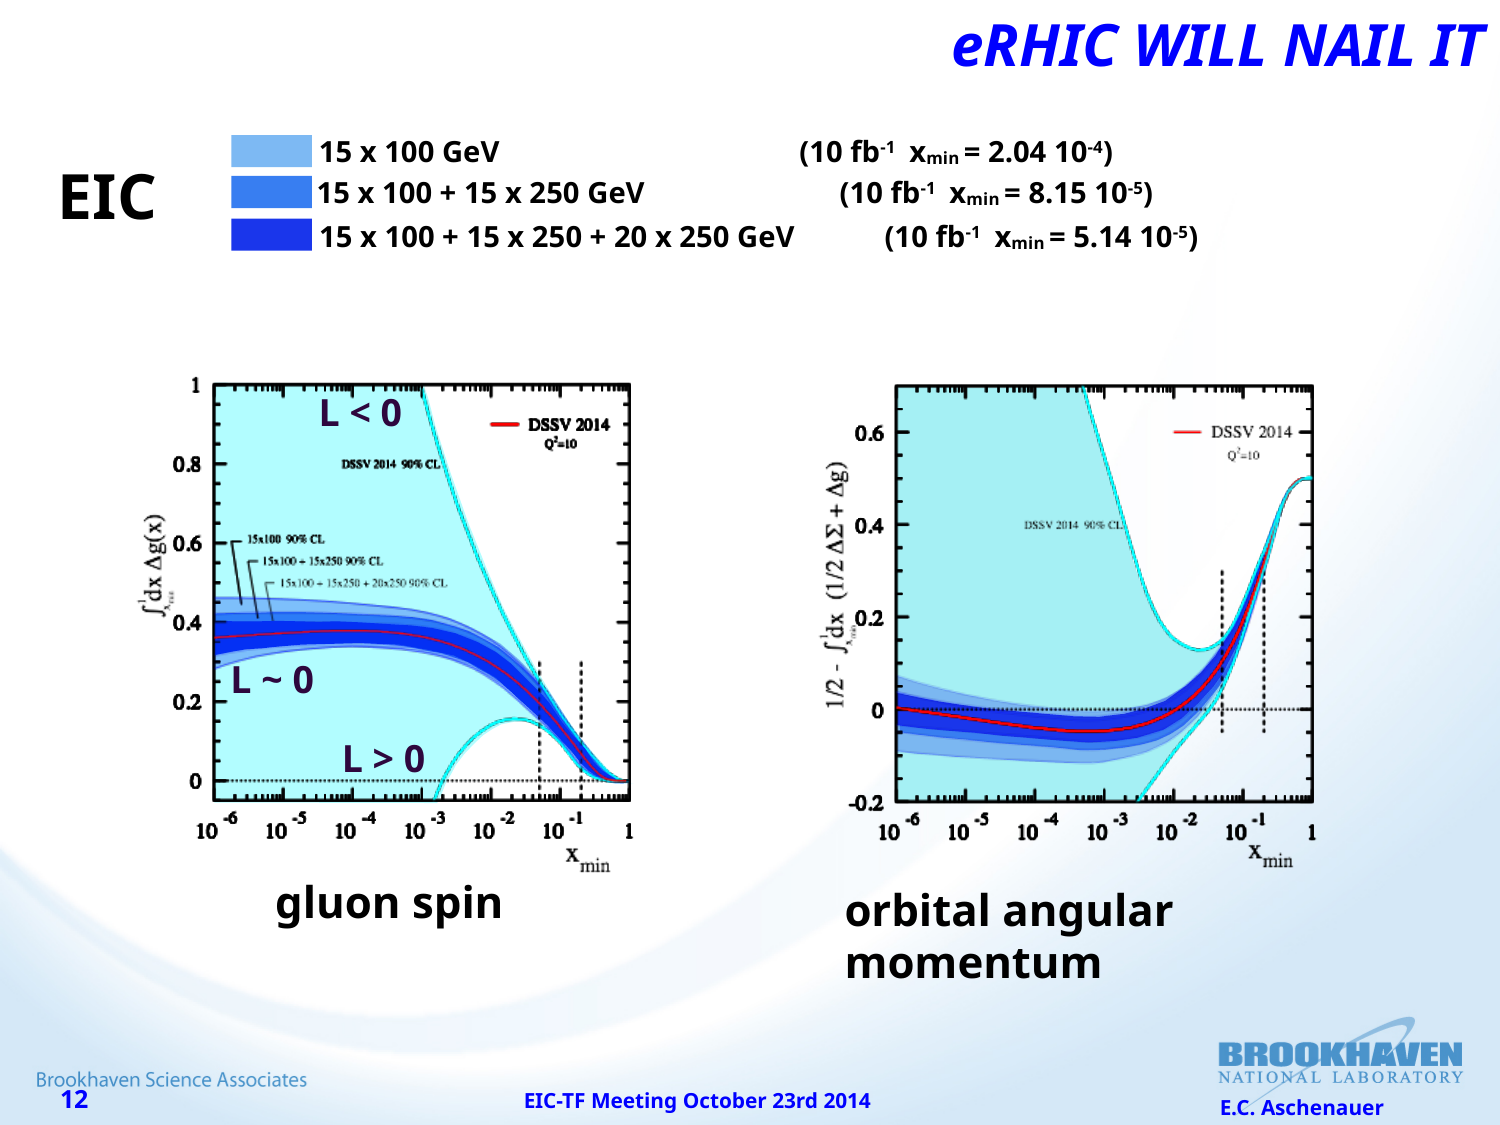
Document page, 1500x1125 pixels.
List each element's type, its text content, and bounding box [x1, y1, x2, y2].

text_box EIC [52, 151, 214, 239]
picture [0, 1, 1500, 1125]
text_box [231, 218, 312, 251]
slide_number E.C. Aschenauer [1204, 1063, 1481, 1125]
text_box orbital angular momentum [838, 897, 1377, 994]
footer EIC-TF Meeting October 23rd 2014 [333, 1063, 1067, 1125]
text_box 15 x 100 + 15 x 250 GeV (10 fb-1 xmin = 8.15 10-5) [303, 168, 1500, 216]
text_box [231, 175, 312, 209]
slide_number 12 [3, 1064, 104, 1125]
text_box 15 x 100 + 15 x 250 + 20 x 250 GeV (10 fb-1 xmin = 5.14 10-5) [313, 212, 1500, 260]
title eRHIC will nail it [124, 0, 1500, 101]
text_box [231, 135, 312, 168]
text_box gluon spin [269, 894, 573, 934]
text_box 15 x 100 GeV (10 fb-1 xmin = 2.04 10-4) [313, 127, 1473, 168]
